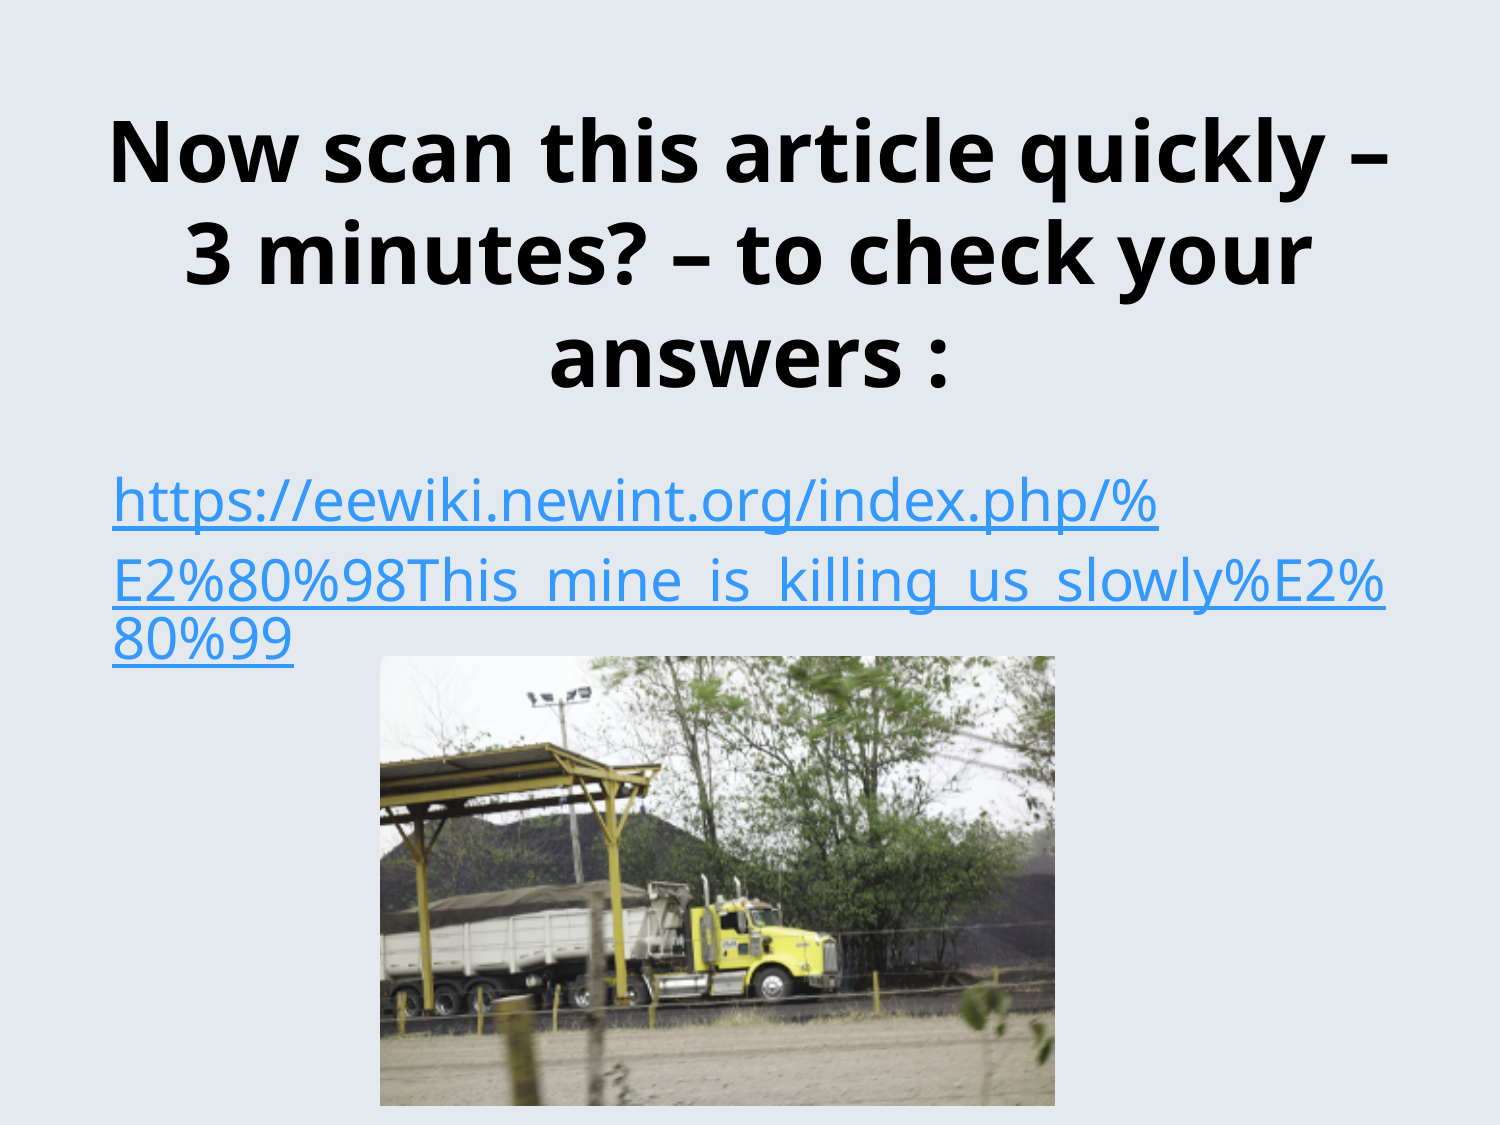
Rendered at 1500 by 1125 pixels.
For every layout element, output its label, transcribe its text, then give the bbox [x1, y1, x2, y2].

list https://eewiki.newint.org/index.php/%E2%80%98This_mine_is_killing_us_slowly%E2%80%99 [75, 456, 1425, 1035]
title Now scan this article quickly – 3 minutes? – to check your answers : [75, 45, 1425, 456]
picture [380, 656, 1055, 1107]
